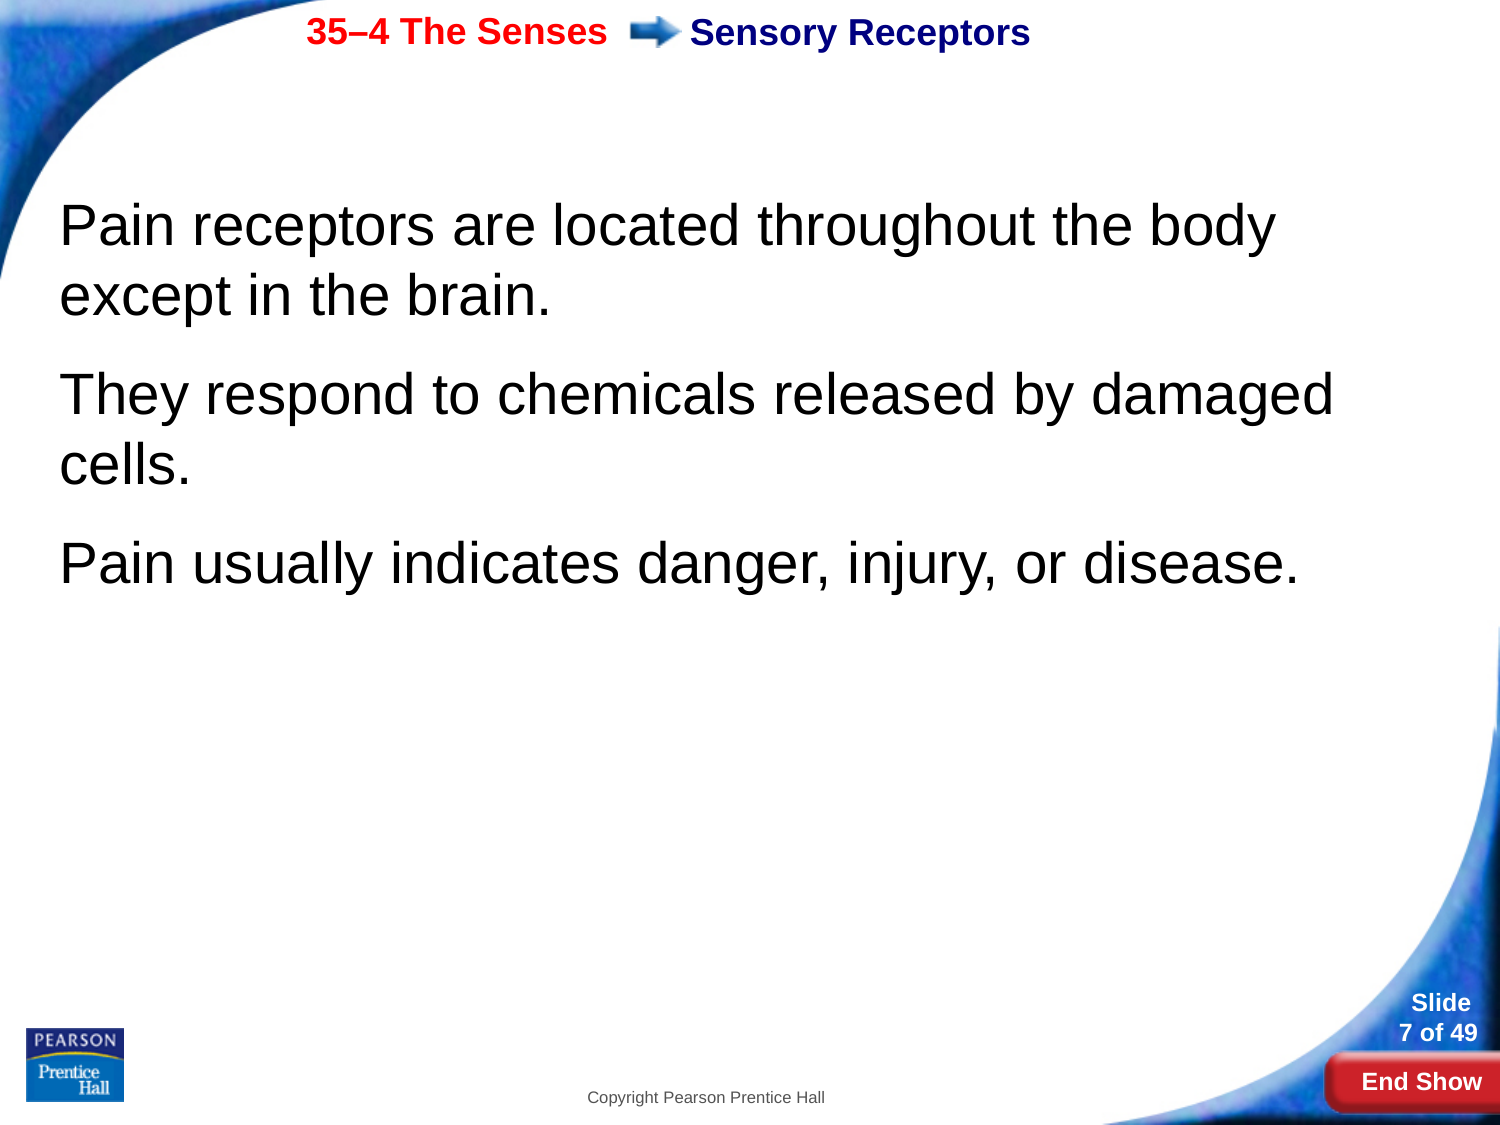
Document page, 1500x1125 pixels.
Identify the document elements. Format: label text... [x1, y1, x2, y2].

title Sensory Receptors [674, 0, 1344, 76]
list Pain receptors are located throughout the body except in the brain. They respond to chemicals released by damaged cells. Pain usually indicates danger, injury, or disease. [44, 179, 1463, 976]
footer Copyright Pearson Prentice Hall [468, 1078, 945, 1105]
picture [0, 0, 1500, 1125]
